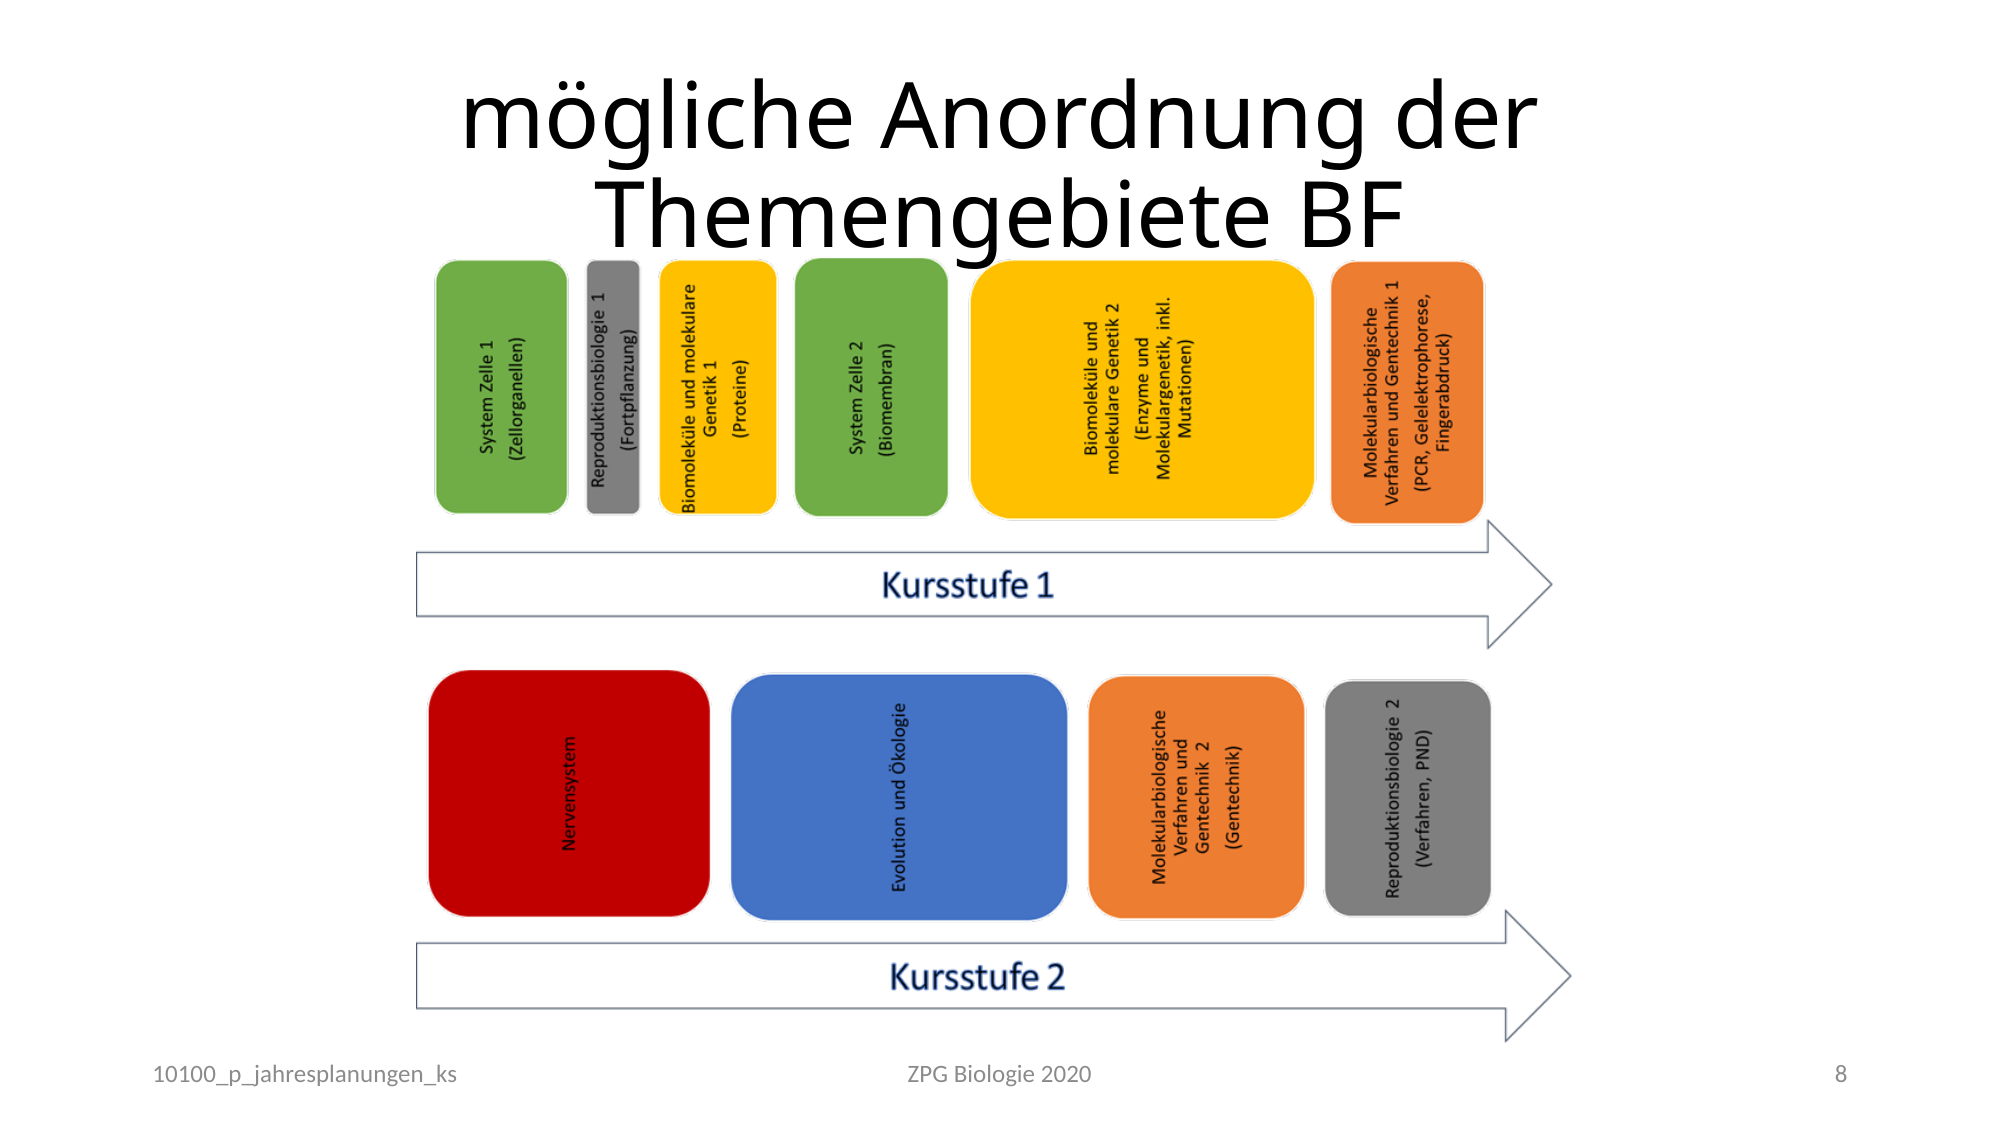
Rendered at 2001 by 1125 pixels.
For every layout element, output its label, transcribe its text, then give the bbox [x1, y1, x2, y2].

slide_number 10100_p_jahresplanungen_ks [137, 1042, 588, 1103]
picture [416, 669, 1573, 1043]
title mögliche Anordnung der Themengebiete BF [137, 59, 1863, 278]
slide_number 8 [1412, 1042, 1863, 1103]
footer ZPG Biologie 2020 [662, 1043, 1338, 1103]
picture [416, 257, 1553, 650]
